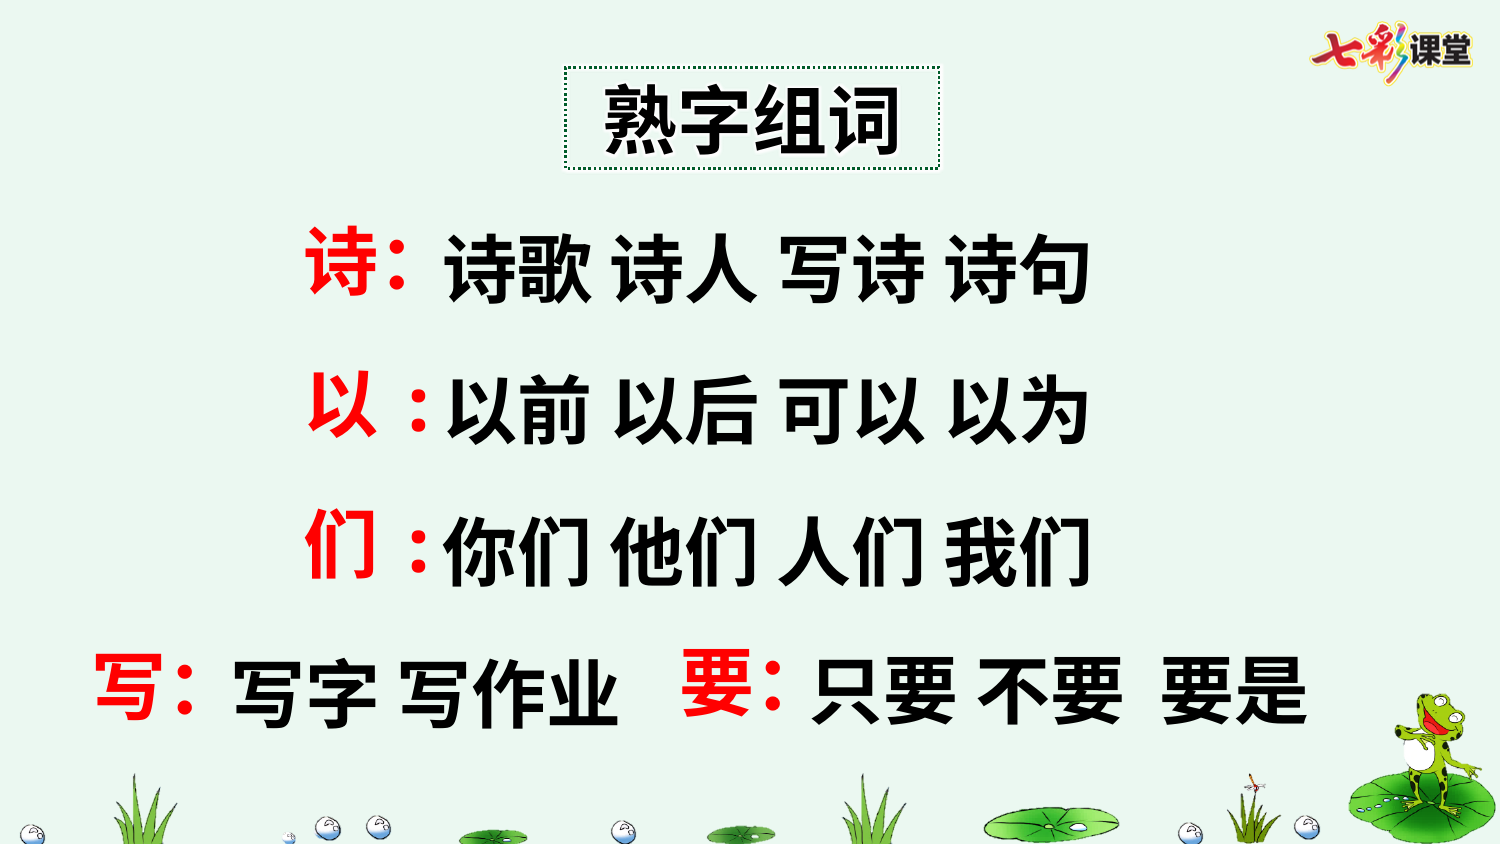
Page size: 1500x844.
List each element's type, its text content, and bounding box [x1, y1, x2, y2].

text_box 诗歌 诗人 写诗 诗句 [427, 214, 1187, 320]
picture [1222, 763, 1289, 844]
picture [1175, 818, 1208, 844]
text_box 们: [289, 490, 399, 596]
picture [104, 753, 195, 844]
text_box 写： [76, 632, 186, 737]
picture [1348, 669, 1500, 844]
picture [280, 829, 298, 844]
picture [454, 824, 533, 844]
text_box 以: [289, 348, 399, 454]
text_box 诗： [289, 207, 399, 312]
picture [1291, 811, 1325, 844]
picture [17, 820, 50, 844]
picture [1308, 20, 1475, 87]
text_box 你们 他们 人们 我们 [427, 498, 1235, 603]
picture [974, 796, 1131, 844]
text_box 只要 不要 要是 [794, 635, 1459, 741]
picture [363, 811, 396, 844]
text_box 熟字组词 [565, 67, 939, 169]
text_box 要： [664, 628, 774, 733]
text_box 以前 以后 可以 以为 [427, 356, 1306, 462]
picture [608, 816, 641, 844]
text_box 写字 写作业 [215, 639, 741, 745]
picture [312, 812, 346, 844]
picture [702, 820, 781, 844]
picture [832, 753, 924, 844]
